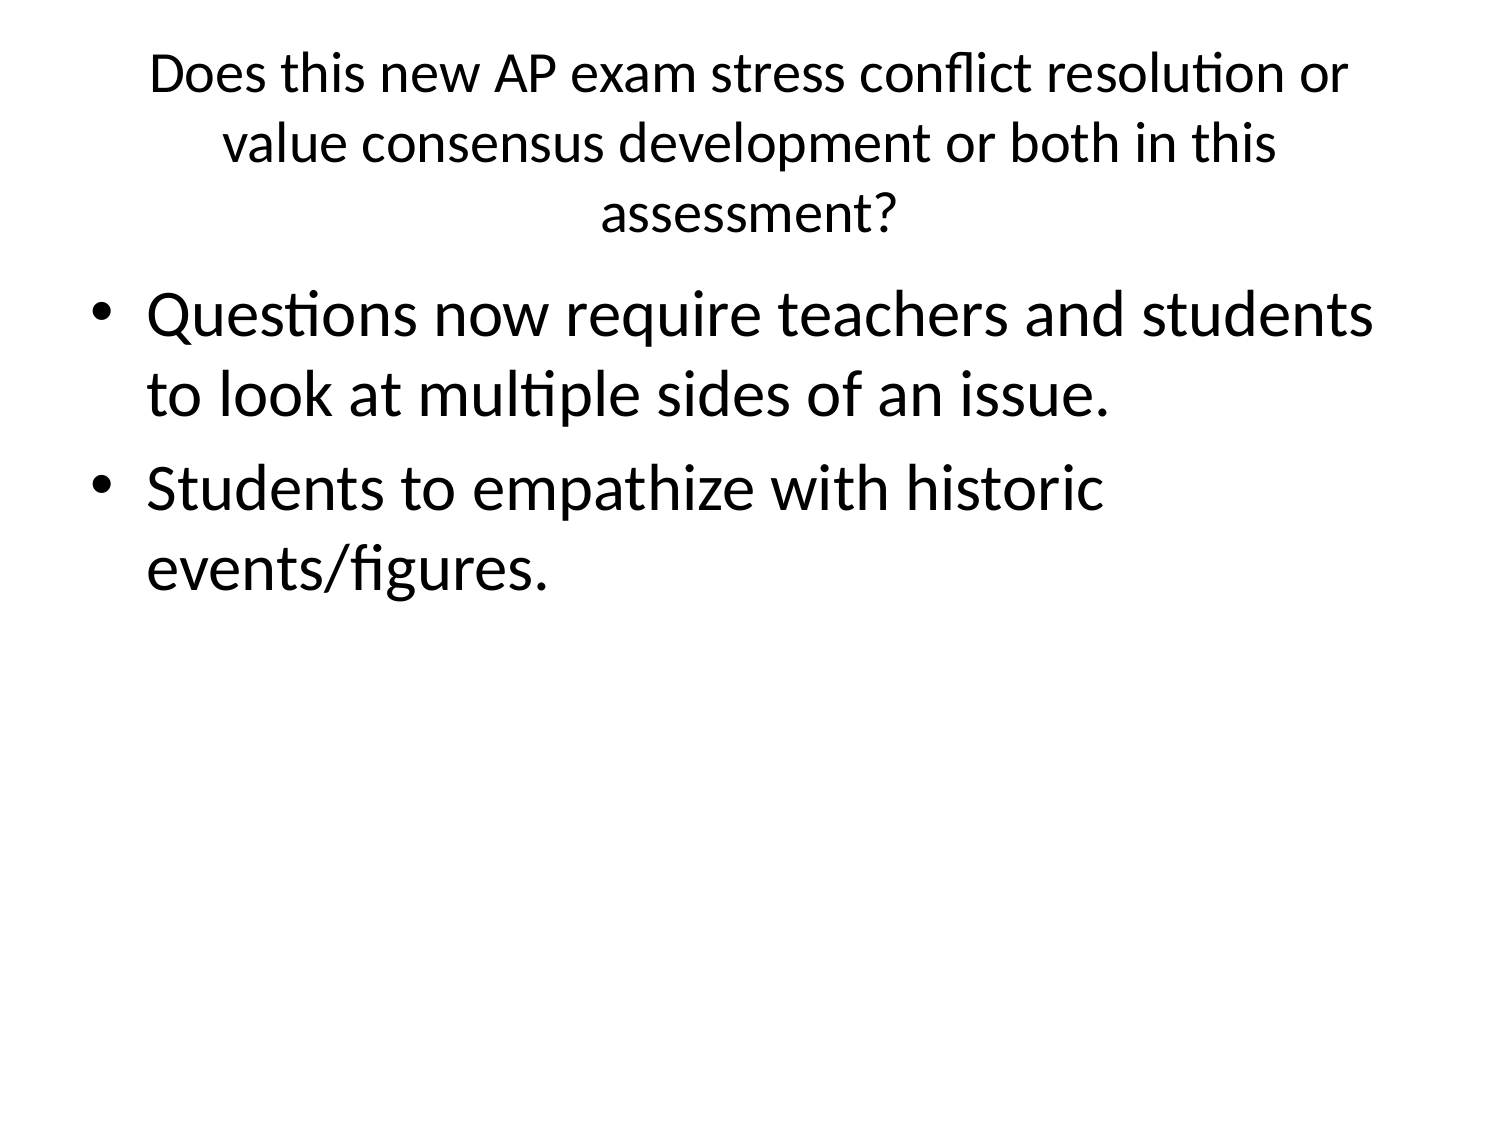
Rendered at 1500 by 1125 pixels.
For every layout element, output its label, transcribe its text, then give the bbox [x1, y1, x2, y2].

list Questions now require teachers and students to look at multiple sides of an issue. Students to empathize with historic events/figures. [75, 262, 1425, 1005]
title Does this new AP exam stress conflict resolution or value consensus development or both in this assessment? [75, 45, 1425, 233]
